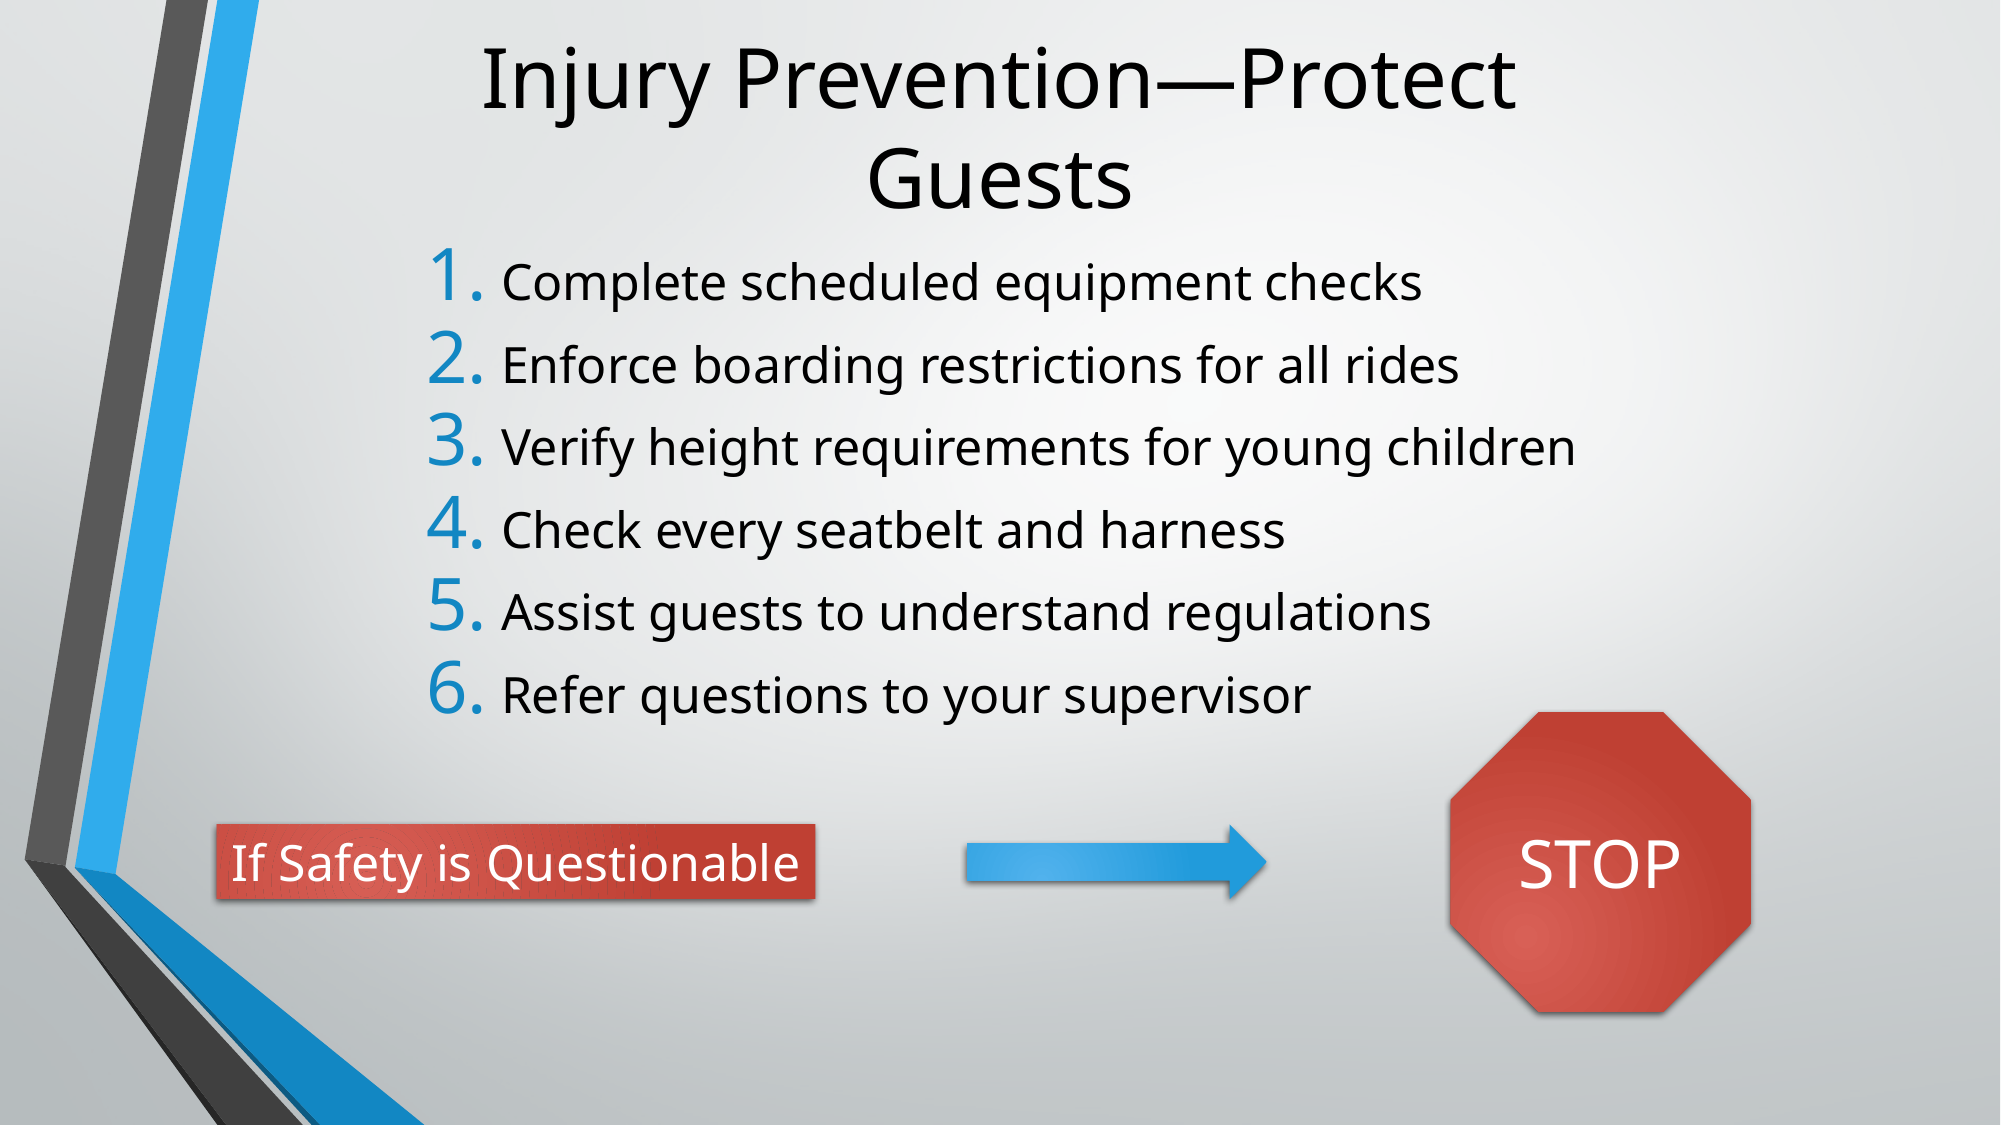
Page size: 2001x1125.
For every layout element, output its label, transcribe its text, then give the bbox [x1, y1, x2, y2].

list Complete scheduled equipment checks Enforce boarding restrictions for all rides Verify height requirements for young children Check every seatbelt and harness Assist guests to understand regulations Refer questions to your supervisor [411, 213, 1676, 711]
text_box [248, 711, 1752, 1013]
title Injury Prevention—Protect Guests [367, 12, 1633, 238]
